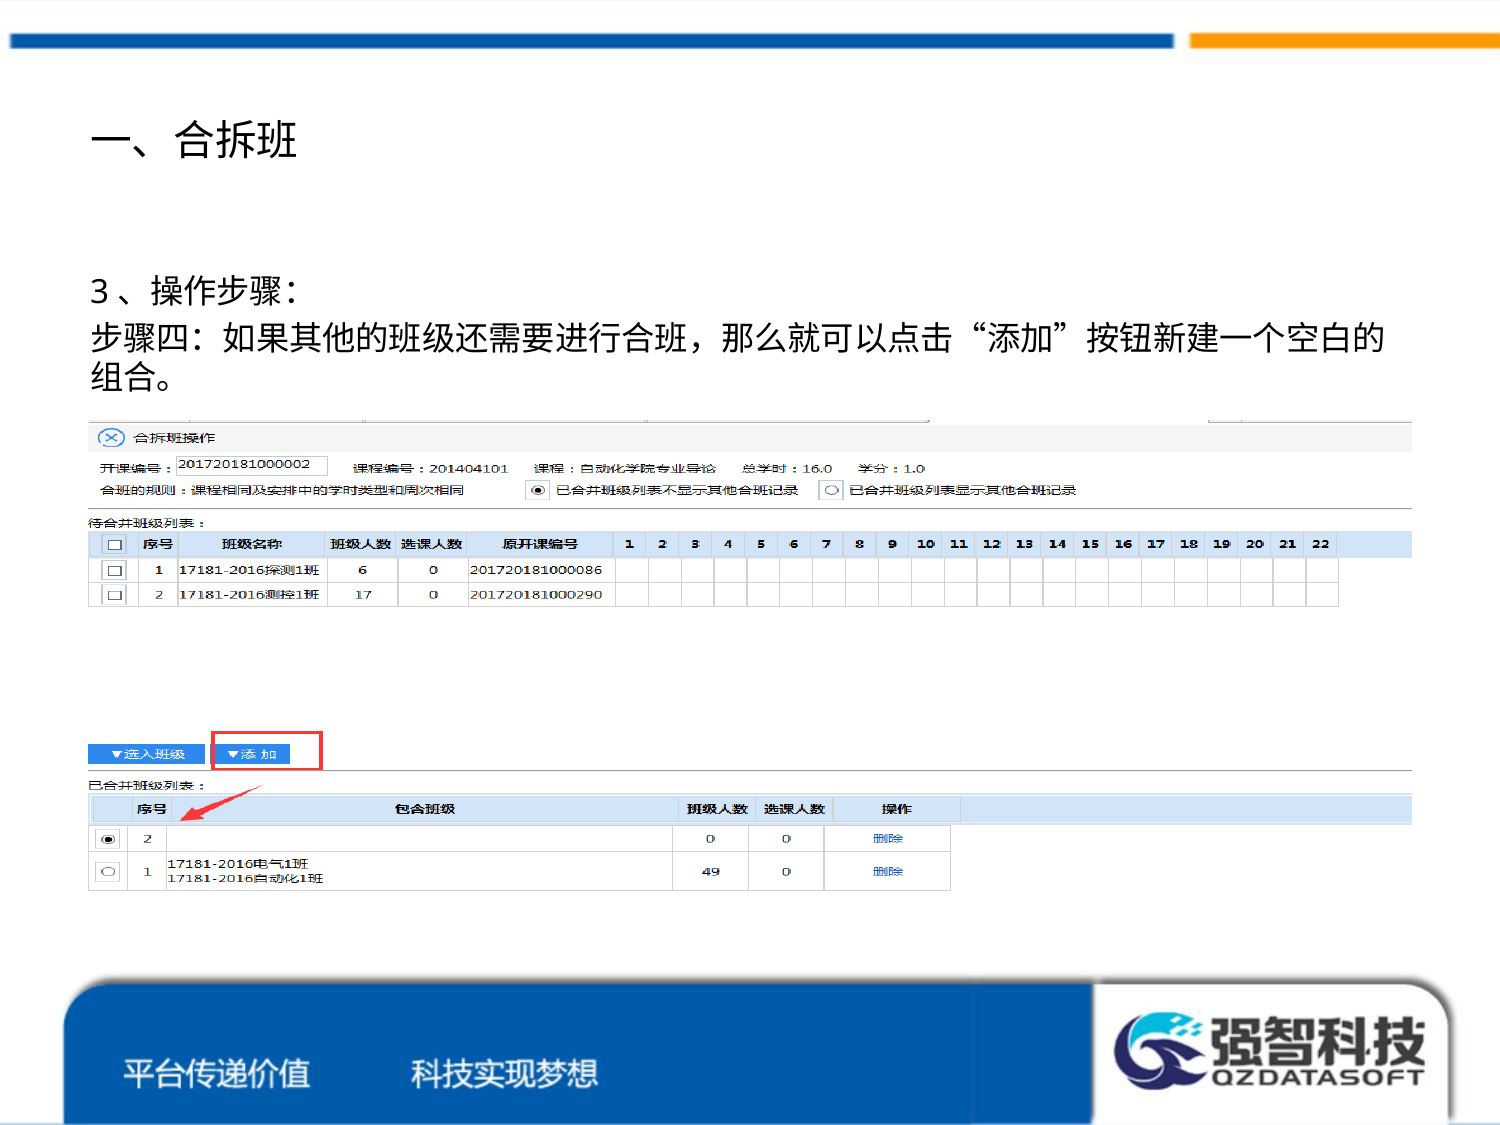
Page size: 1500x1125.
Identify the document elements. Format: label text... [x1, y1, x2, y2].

title 一、合拆班 [74, 44, 1426, 233]
list 3、操作步骤： 步骤四：如果其他的班级还需要进行合班，那么就可以点击“添加”按钮新建一个空白的组合。 [74, 262, 1426, 1006]
picture [0, 0, 1500, 1125]
